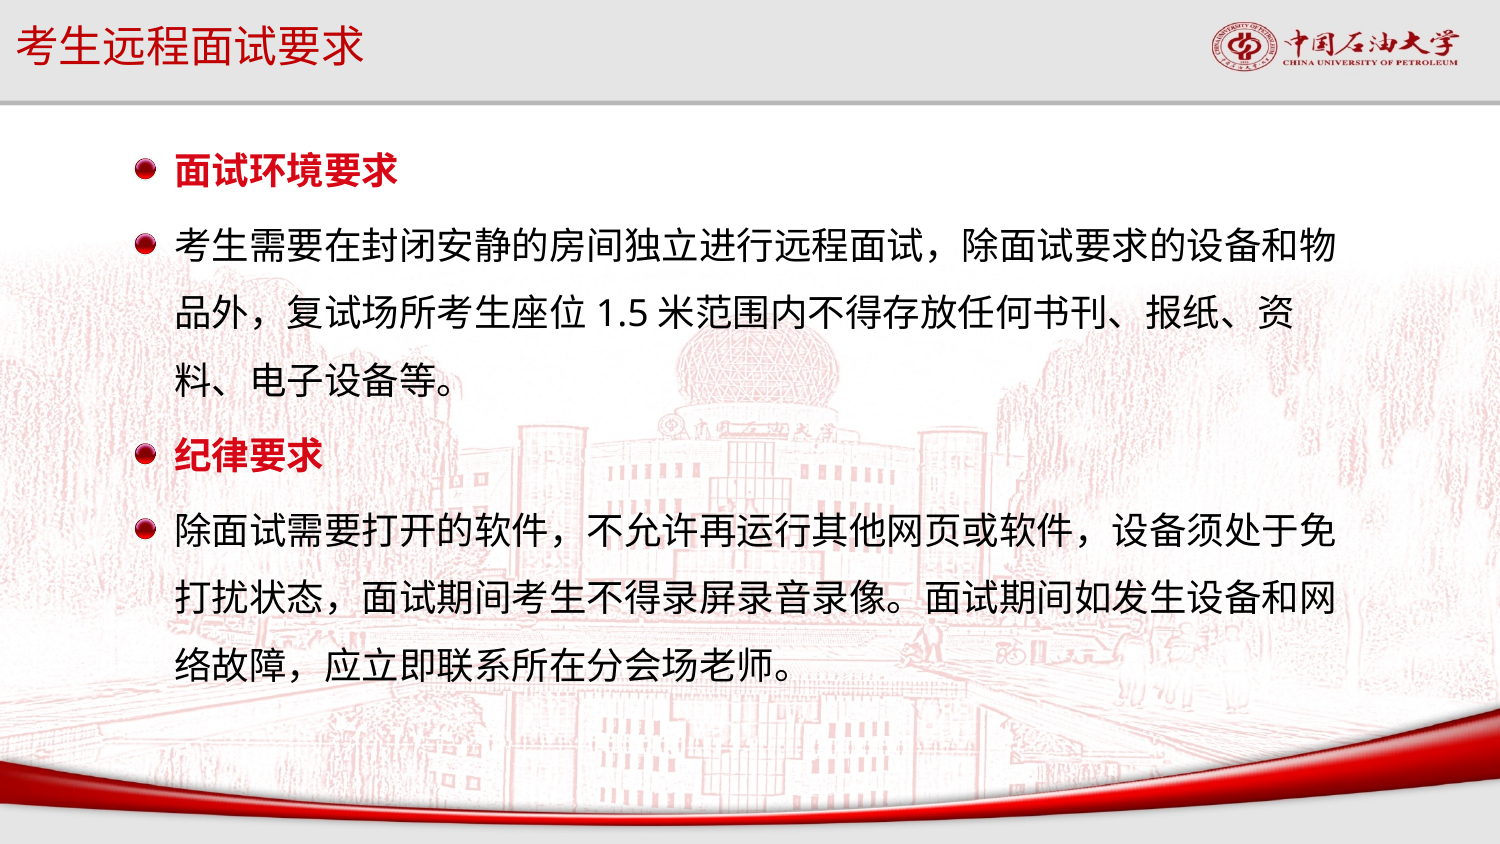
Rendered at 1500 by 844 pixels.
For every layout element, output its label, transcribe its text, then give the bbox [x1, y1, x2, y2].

picture [0, 0, 1500, 844]
title 考生远程面试要求 [0, 0, 1266, 74]
list 面试环境要求 考生需要在封闭安静的房间独立进行远程面试，除面试要求的设备和物品外，复试场所考生座位1.5米范围内不得存放任何书刊、报纸、资料、电子设备等。 纪律要求 除面试需要打开的软件，不允许再运行其他网页或软件，设备须处于免打扰状态，面试期间考生不得录屏录音录像。面试期间如发生设备和网络故障，应立即联系所在分会场老师。 [117, 116, 1383, 750]
